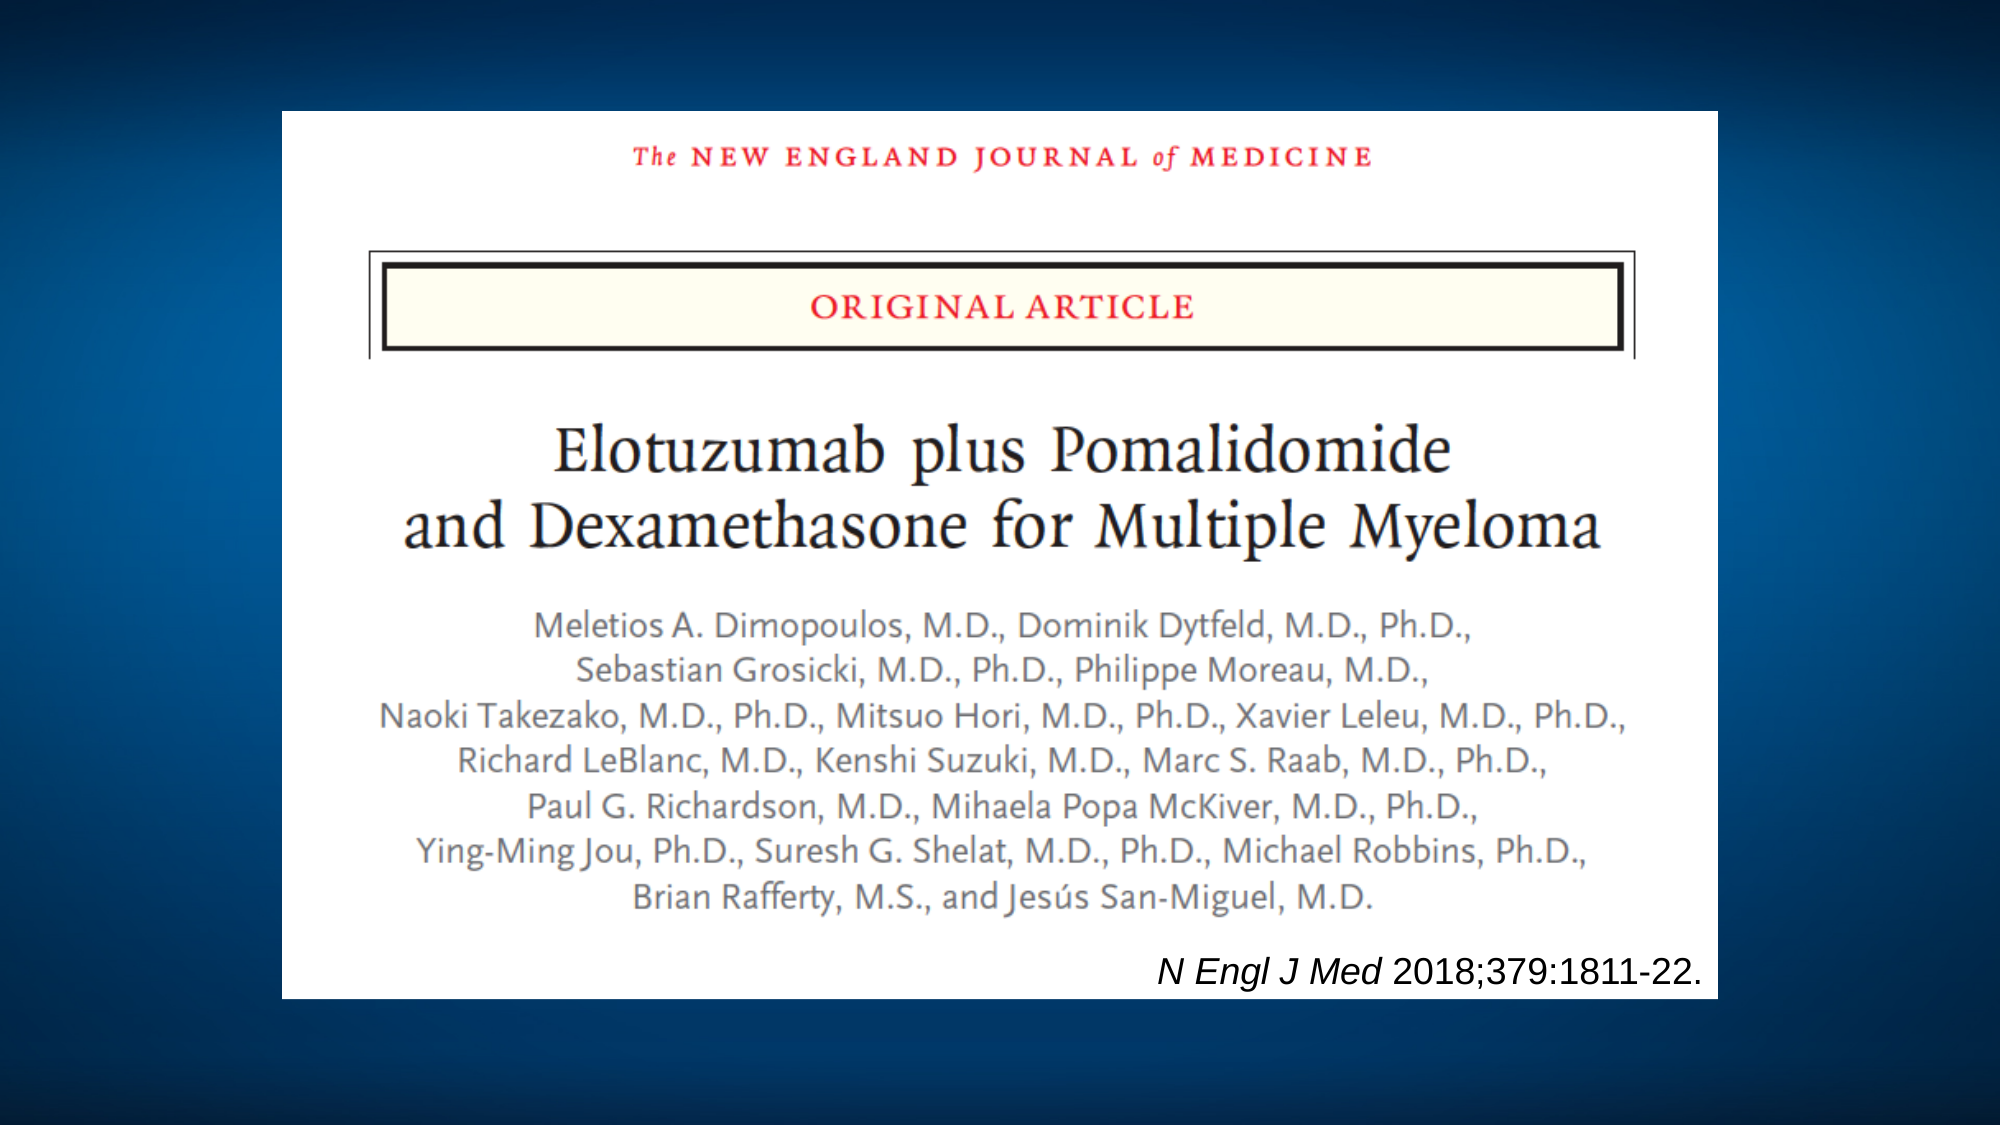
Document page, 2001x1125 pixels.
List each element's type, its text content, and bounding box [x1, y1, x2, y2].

text_box N Engl J Med 2018;379:1811-22. [282, 977, 1718, 1000]
picture [0, 0, 2000, 1125]
